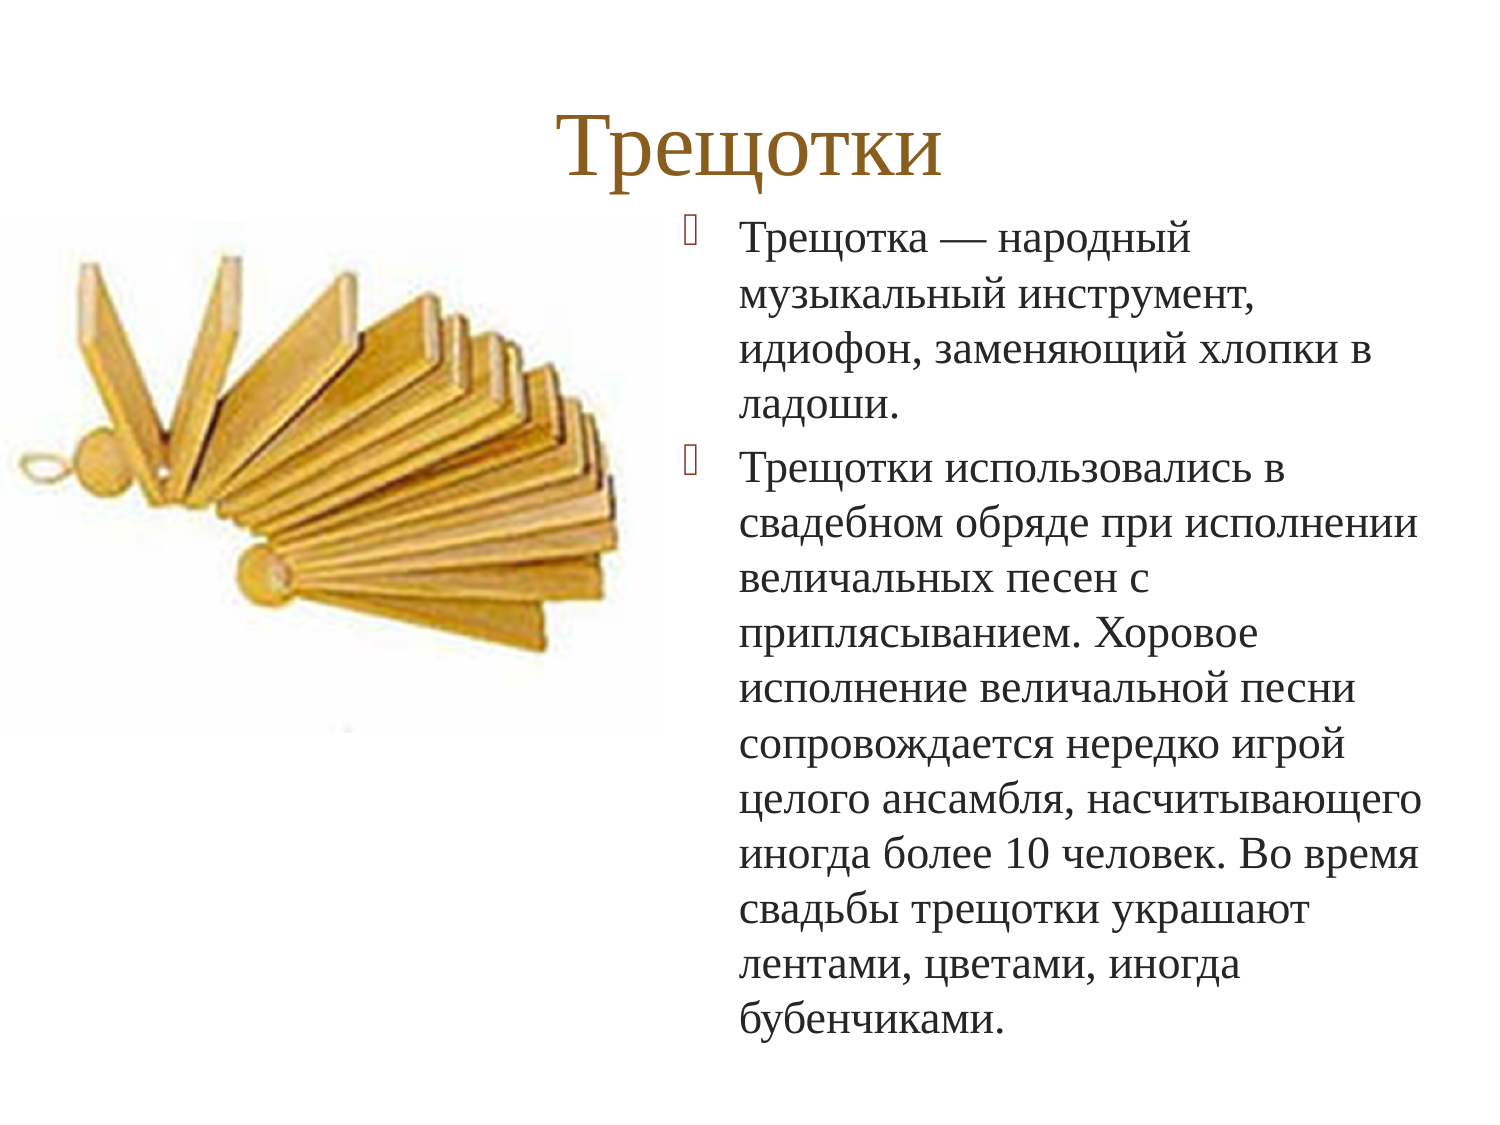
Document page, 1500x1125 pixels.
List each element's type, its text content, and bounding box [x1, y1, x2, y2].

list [0, 222, 664, 733]
title Трещотки [75, 45, 1425, 225]
list Трещотка — народный музыкальный инструмент, идиофон, заменяющий хлопки в ладоши. Трещотки использовались в свадебном обряде при исполнении величальных песен с приплясыванием. Хоровое исполнение величальной песни сопровождается нередко игрой целого ансамбля, насчитывающего иногда более 10 человек. Во время свадьбы трещотки украшают лентами, цветами, иногда бубенчиками. [667, 199, 1465, 1055]
